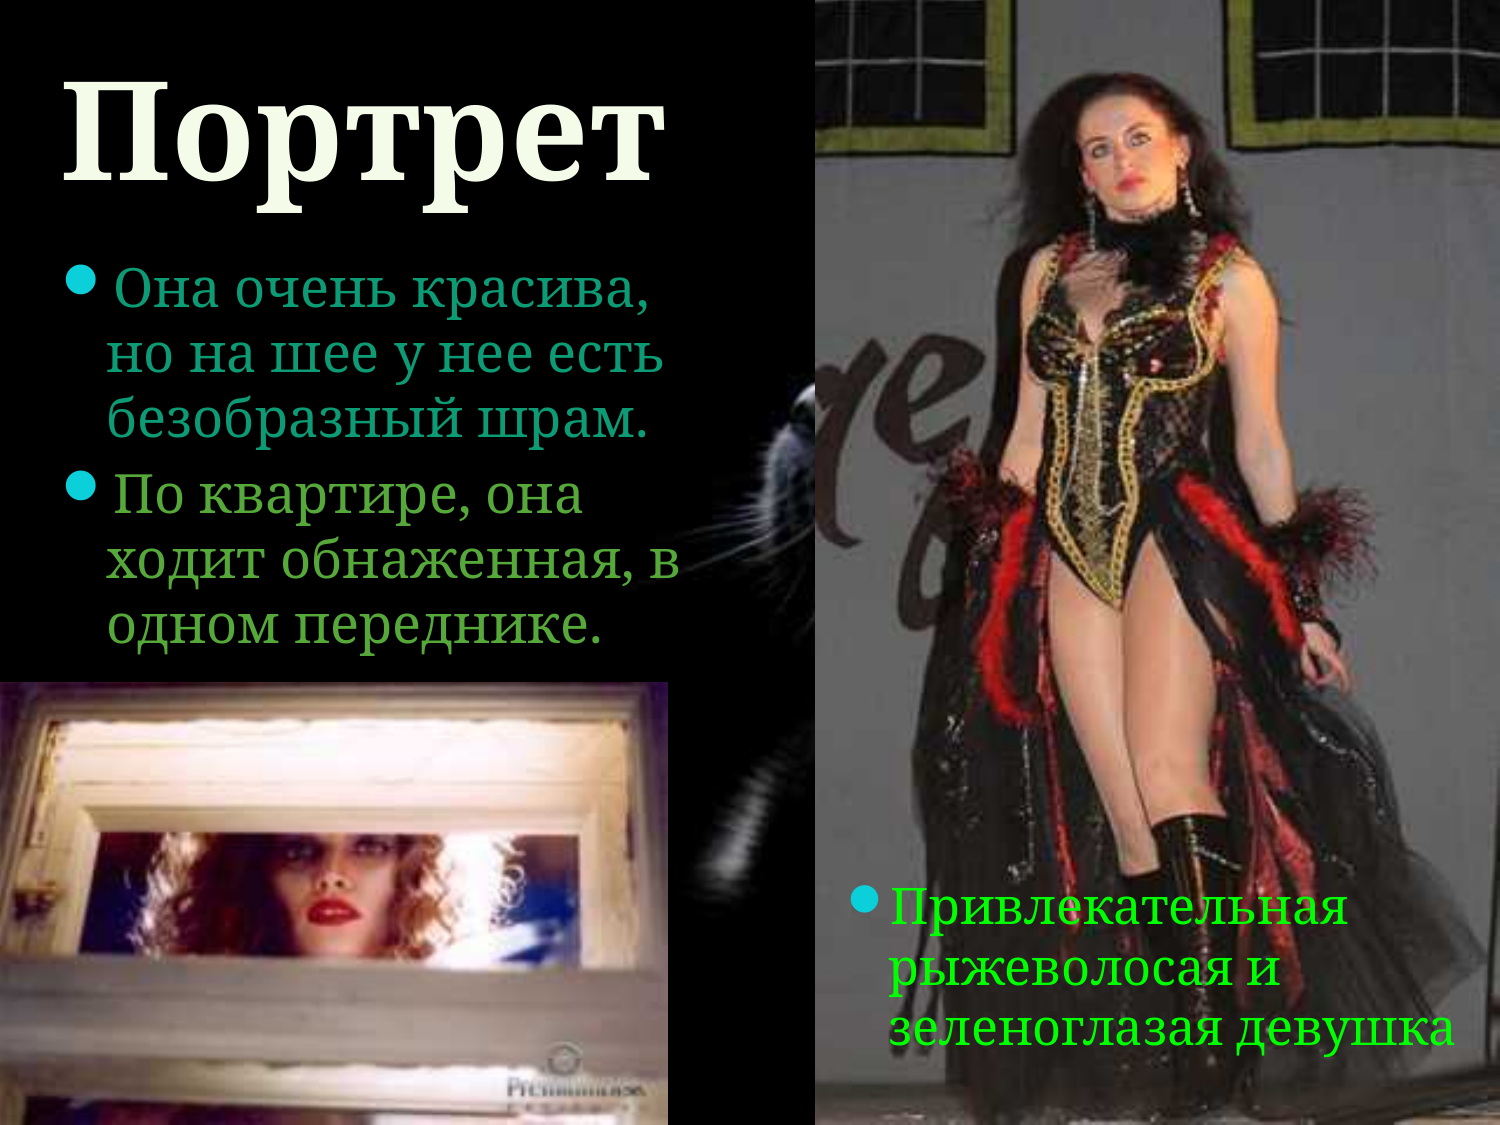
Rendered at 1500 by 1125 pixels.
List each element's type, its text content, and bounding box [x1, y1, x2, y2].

picture [0, 0, 1500, 1125]
text_box Портрет [44, 35, 683, 216]
list Она очень красива, но на шее у нее есть безобразный шрам. По квартире, она ходит обнаженная, в одном переднике. [46, 246, 710, 1021]
